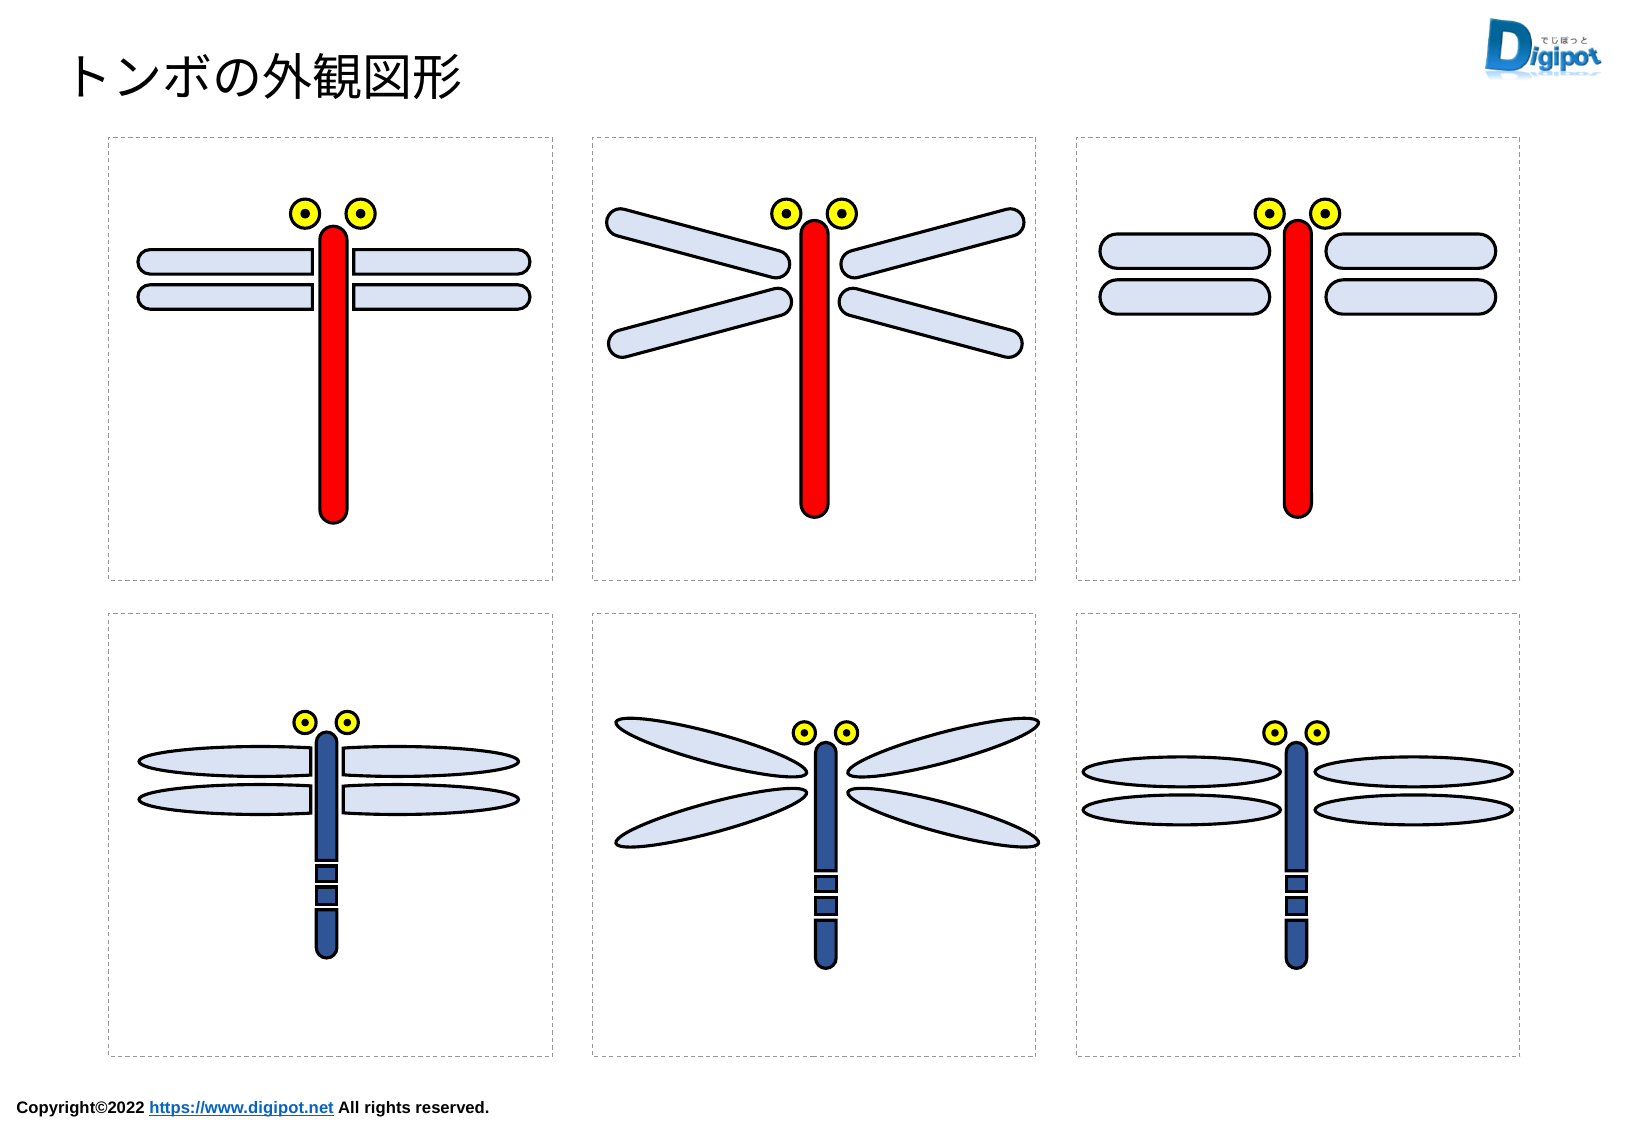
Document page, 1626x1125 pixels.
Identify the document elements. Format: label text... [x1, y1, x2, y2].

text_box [612, 721, 1042, 969]
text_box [139, 711, 519, 958]
picture [1485, 18, 1602, 82]
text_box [1099, 199, 1496, 518]
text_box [1083, 721, 1513, 969]
text_box トンボの外観図形 [47, 38, 478, 113]
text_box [603, 199, 1027, 518]
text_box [137, 199, 530, 524]
